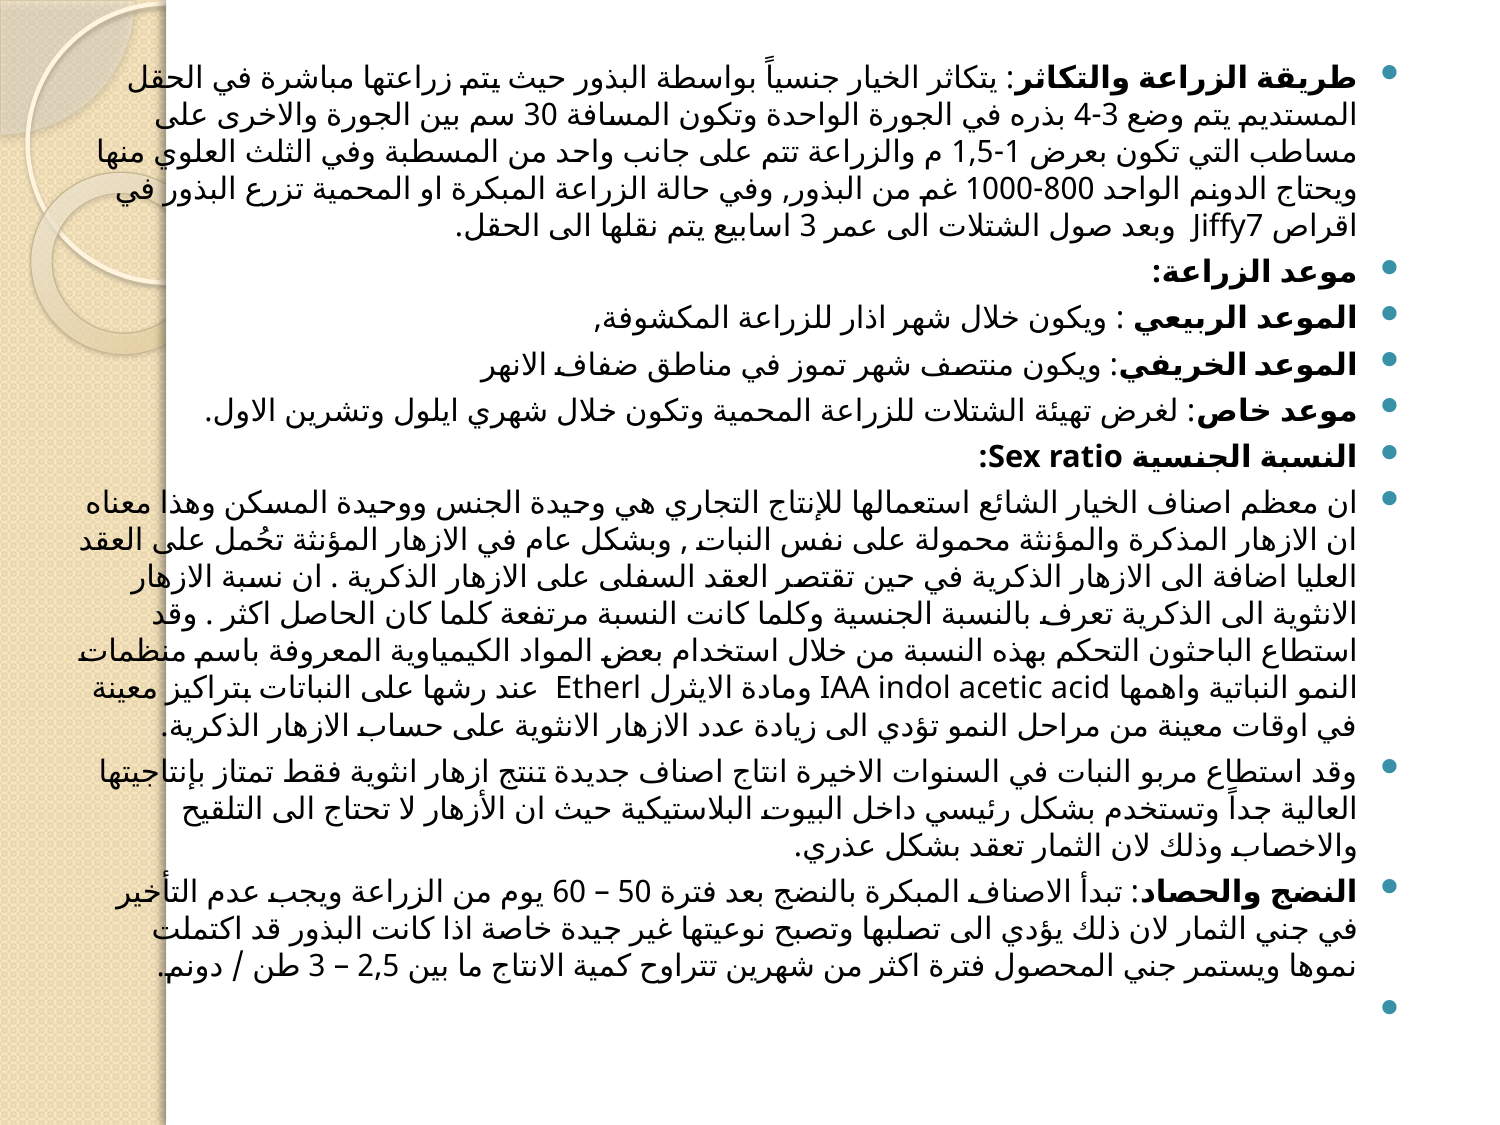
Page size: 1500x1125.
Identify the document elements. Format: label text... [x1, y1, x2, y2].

list طريقة الزراعة والتكاثر: يتكاثر الخيار جنسياً بواسطة البذور حيث يتم زراعتها مباشرة في الحقل المستديم يتم وضع 3-4 بذره في الجورة الواحدة وتكون المسافة 30 سم بين الجورة والاخرى على مساطب التي تكون بعرض 1-1,5 م والزراعة تتم على جانب واحد من المسطبة وفي الثلث العلوي منها ويحتاج الدونم الواحد 800-1000 غم من البذور, وفي حالة الزراعة المبكرة او المحمية تزرع البذور في اقراص Jiffy7 وبعد صول الشتلات الى عمر 3 اسابيع يتم نقلها الى الحقل. موعد الزراعة: الموعد الربيعي : ويكون خلال شهر اذار للزراعة المكشوفة, الموعد الخريفي: ويكون منتصف شهر تموز في مناطق ضفاف الانهر موعد خاص: لغرض تهيئة الشتلات للزراعة المحمية وتكون خلال شهري ايلول وتشرين الاول. النسبة الجنسية Sex ratio: ان معظم اصناف الخيار الشائع استعمالها للإنتاج التجاري هي وحيدة الجنس ووحيدة المسكن وهذا معناه ان الازهار المذكرة والمؤنثة محمولة على نفس النبات , وبشكل عام في الازهار المؤنثة تحُمل على العقد العليا اضافة الى الازهار الذكرية في حين تقتصر العقد السفلى على الازهار الذكرية . ان نسبة الازهار الانثوية الى الذكرية تعرف بالنسبة الجنسية وكلما كانت النسبة مرتفعة كلما كان الحاصل اكثر . وقد استطاع الباحثون التحكم بهذه النسبة من خلال استخدام بعض المواد الكيمياوية المعروفة باسم منظمات النمو النباتية واهمها IAA indol acetic acid ومادة الايثرل Etherl عند رشها على النباتات بتراكيز معينة في اوقات معينة من مراحل النمو تؤدي الى زيادة عدد الازهار الانثوية على حساب الازهار الذكرية. وقد استطاع مربو النبات في السنوات الاخيرة انتاج اصناف جديدة تنتج ازهار انثوية فقط تمتاز بإنتاجيتها العالية جداً وتستخدم بشكل رئيسي داخل البيوت البلاستيكية حيث ان الأزهار لا تحتاج الى التلقيح والاخصاب وذلك لان الثمار تعقد بشكل عذري. النضج والحصاد: تبدأ الاصناف المبكرة بالنضج بعد فترة 50 – 60 يوم من الزراعة ويجب عدم التأخير في جني الثمار لان ذلك يؤدي الى تصلبها وتصبح نوعيتها غير جيدة خاصة اذا كانت البذور قد اكتملت نموها ويستمر جني المحصول فترة اكثر من شهرين تتراوح كمية الانتاج ما بين 2,5 – 3 طن / دونم. [62, 50, 1425, 1075]
title [235, 45, 1466, 233]
